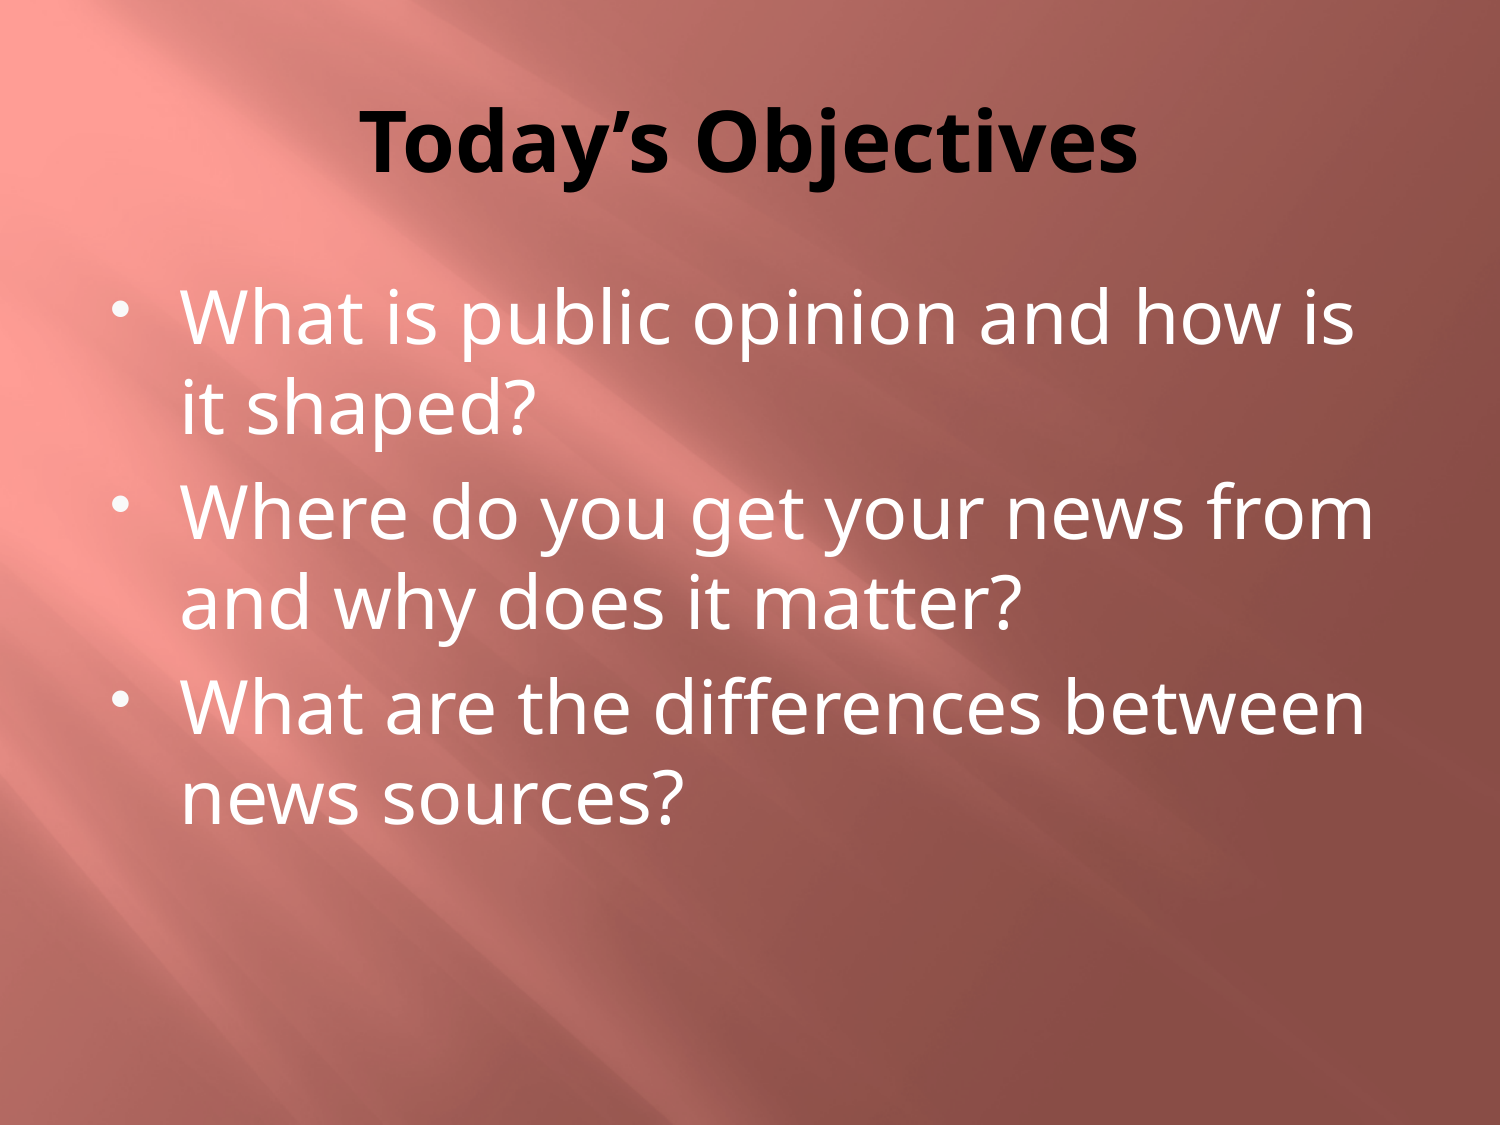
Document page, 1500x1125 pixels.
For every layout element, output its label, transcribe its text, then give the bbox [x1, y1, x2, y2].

list What is public opinion and how is it shaped? Where do you get your news from and why does it matter? What are the differences between news sources? [75, 262, 1425, 1035]
title Today’s Objectives [75, 45, 1425, 233]
